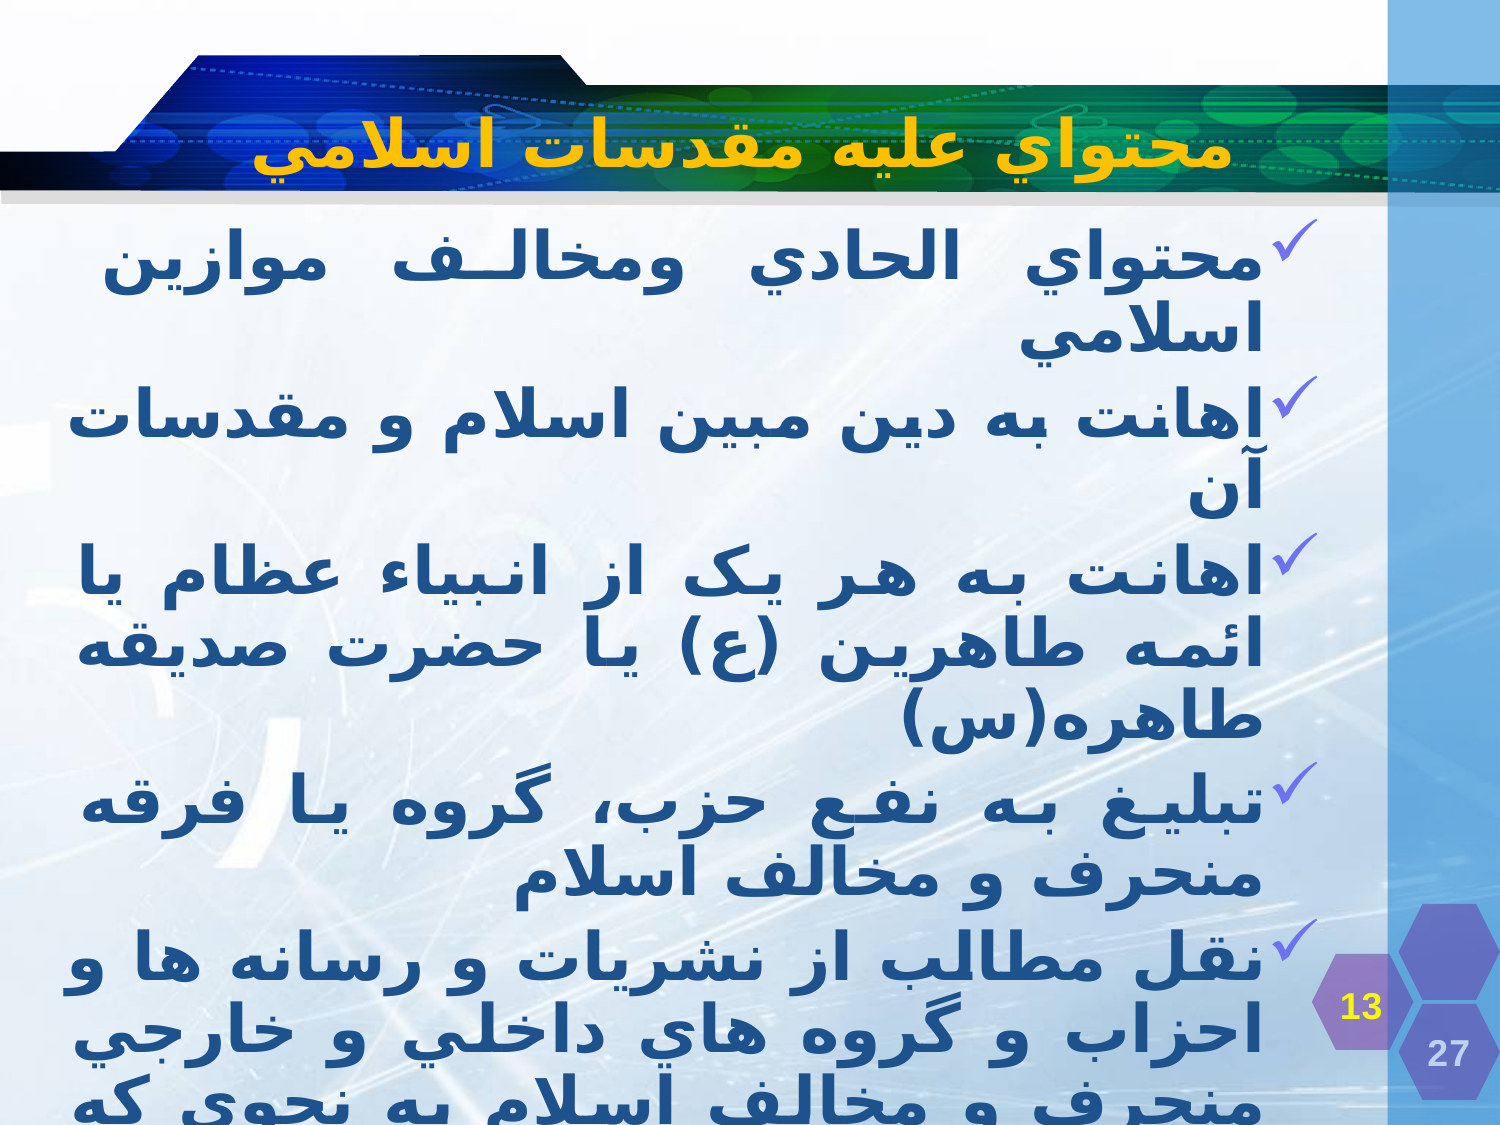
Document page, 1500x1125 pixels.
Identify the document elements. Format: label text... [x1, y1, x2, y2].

title محتواي عليه مقدسات اسلامي [99, 95, 1388, 188]
list محتواي الحادي ومخالف موازين اسلامي اهانت به دين مبين اسلام و مقدسات آن اهانت به هر يک از انبياء عظام يا ائمه طاهرين (ع) يا حضرت صديقه طاهره(س) تبليغ به نفع حزب، گروه يا فرقه منحرف و مخالف اسلام نقل مطالب از نشريات و رسانه ها و احزاب و گروه هاي داخلي و خارجي منحرف و مخالف اسلام به نحوي كه تبليغ ازآنها باشد . اهانت به امام خميني(ره) و تحريف آثار ايشان اهانت به مقام معظم رهبري ( امام خامنه اي) و ساير مراجع مسلم تقليد [50, 214, 1338, 1058]
picture [0, 0, 1500, 1125]
text_box 27 [1412, 1021, 1488, 1082]
text_box 13 [1324, 974, 1400, 1035]
